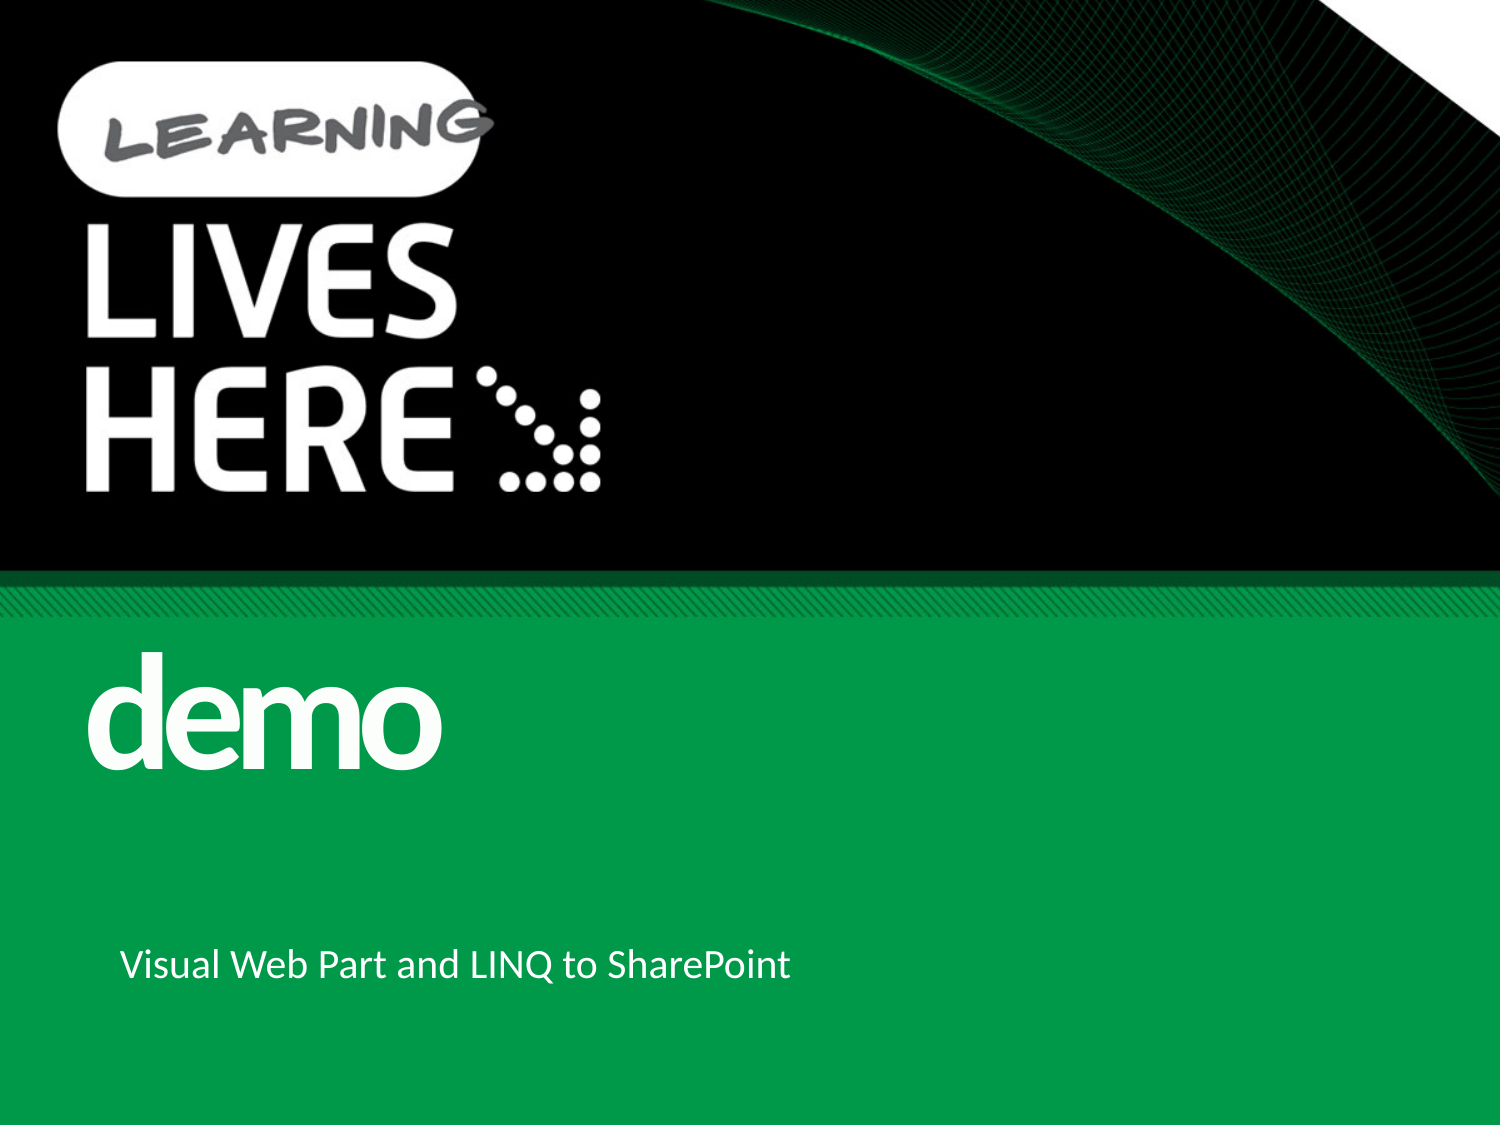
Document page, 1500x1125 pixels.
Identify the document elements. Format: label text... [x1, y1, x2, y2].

list demo [83, 625, 1344, 800]
picture [0, 0, 1500, 1125]
subtitle Visual Web Part and LINQ to SharePoint [119, 942, 1236, 1019]
